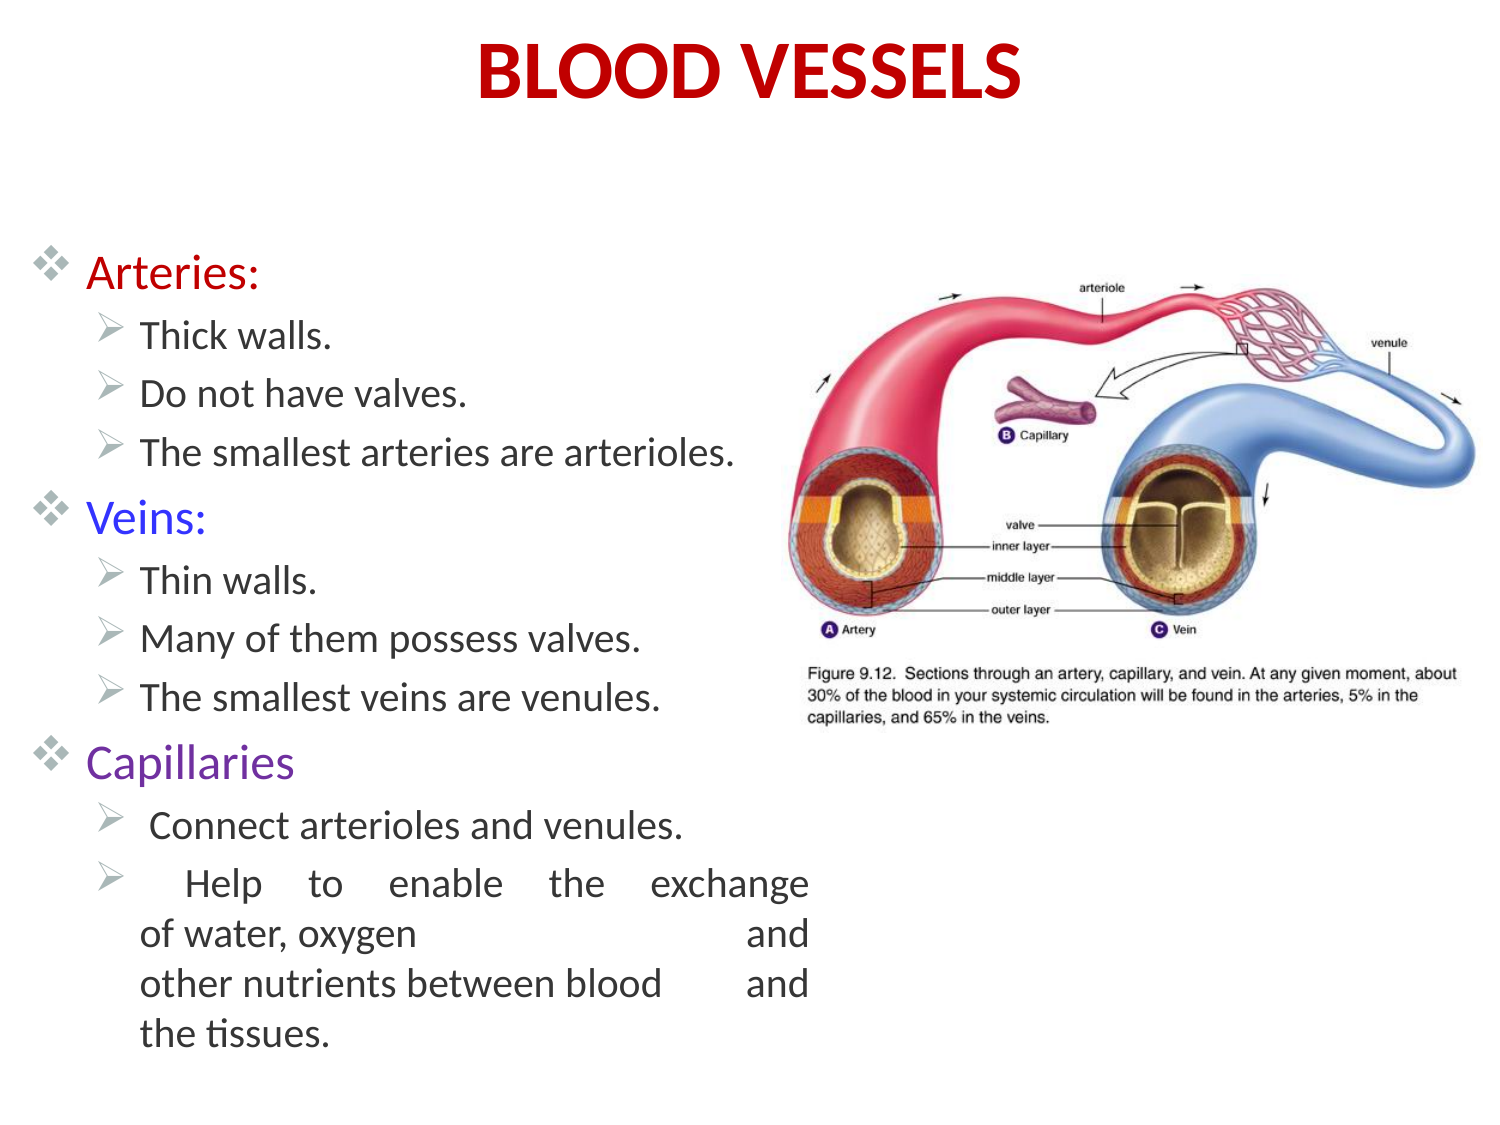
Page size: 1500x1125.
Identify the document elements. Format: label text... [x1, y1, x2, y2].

list Arteries: Thick walls. Do not have valves. The smallest arteries are arterioles. Veins: Thin walls. Many of them possess valves. The smallest veins are venules. Capillaries Connect arterioles and venules. Help to enable the exchange of water, oxygen and other nutrients between blood and the tissues. [13, 231, 826, 1095]
picture [781, 274, 1483, 733]
text_box BLOOD VESSELS [0, 8, 1500, 130]
